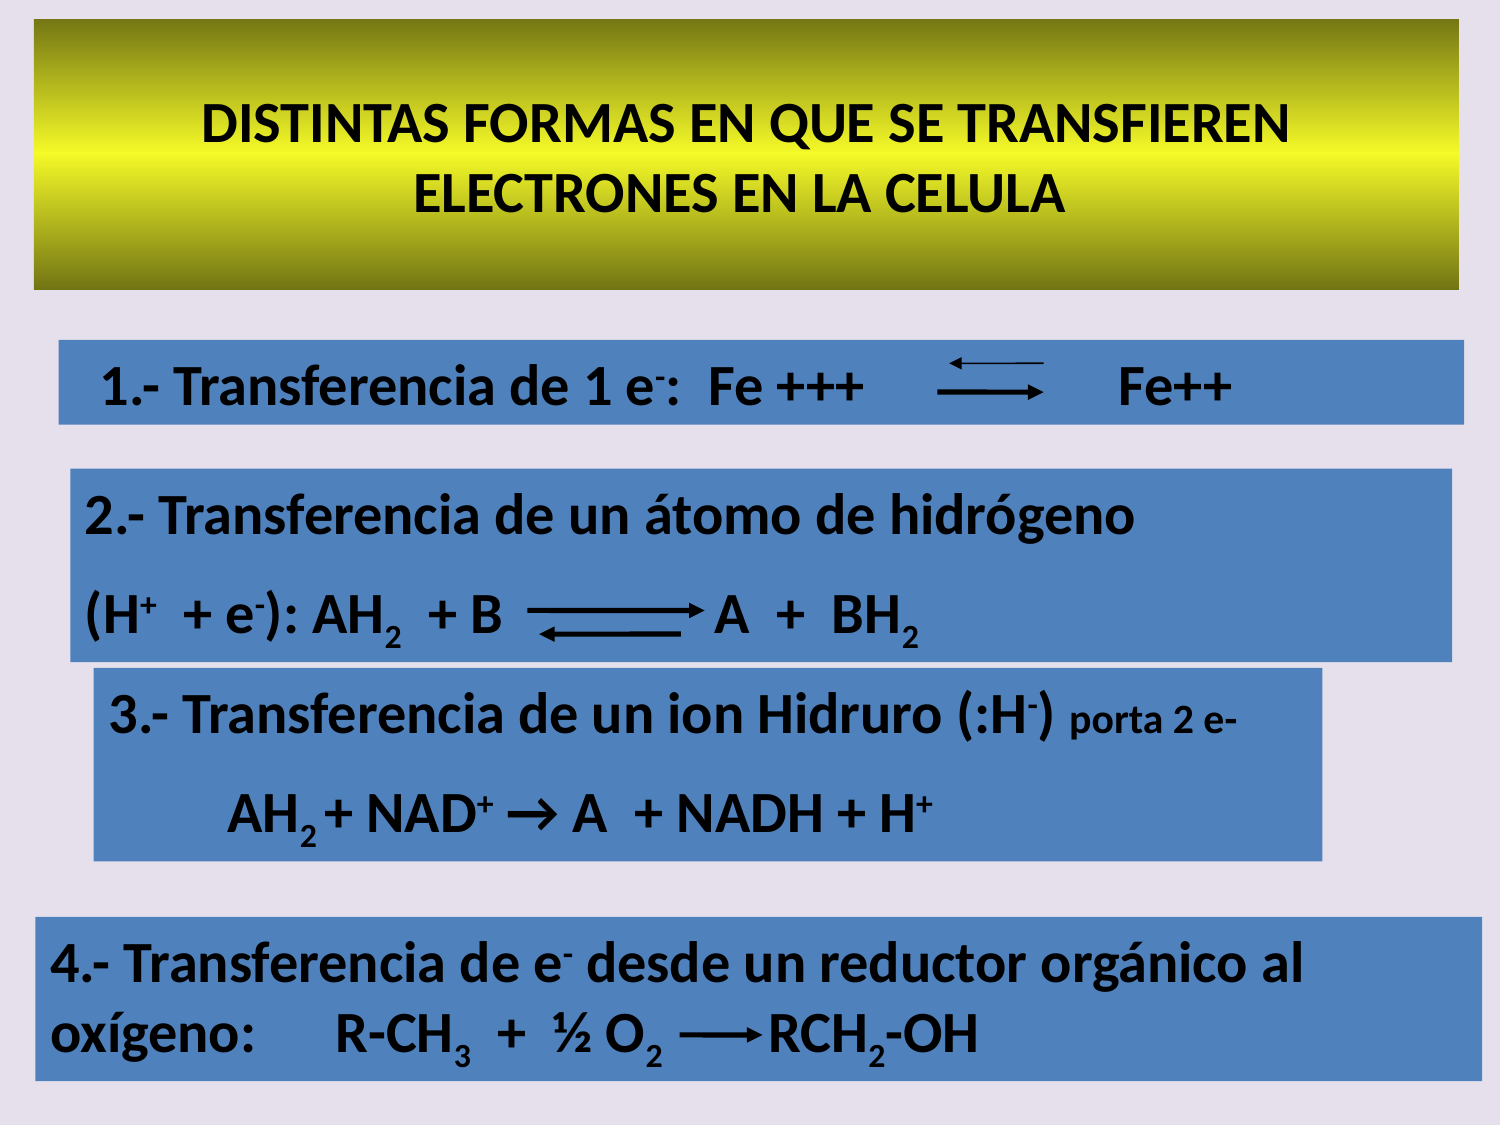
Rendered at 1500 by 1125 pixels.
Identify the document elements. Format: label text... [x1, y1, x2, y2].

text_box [35, 916, 1483, 1073]
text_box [58, 339, 1465, 426]
text_box 3.- Transferencia de un ion Hidruro (:H-) porta 2 e- AH2 + NAD+ → A + NADH + H+ [93, 668, 1323, 862]
title DISTINTAS FORMAS EN QUE SE TRANSFIEREN ELECTRONES EN LA CELULA [33, 19, 1459, 290]
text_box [70, 468, 1453, 660]
